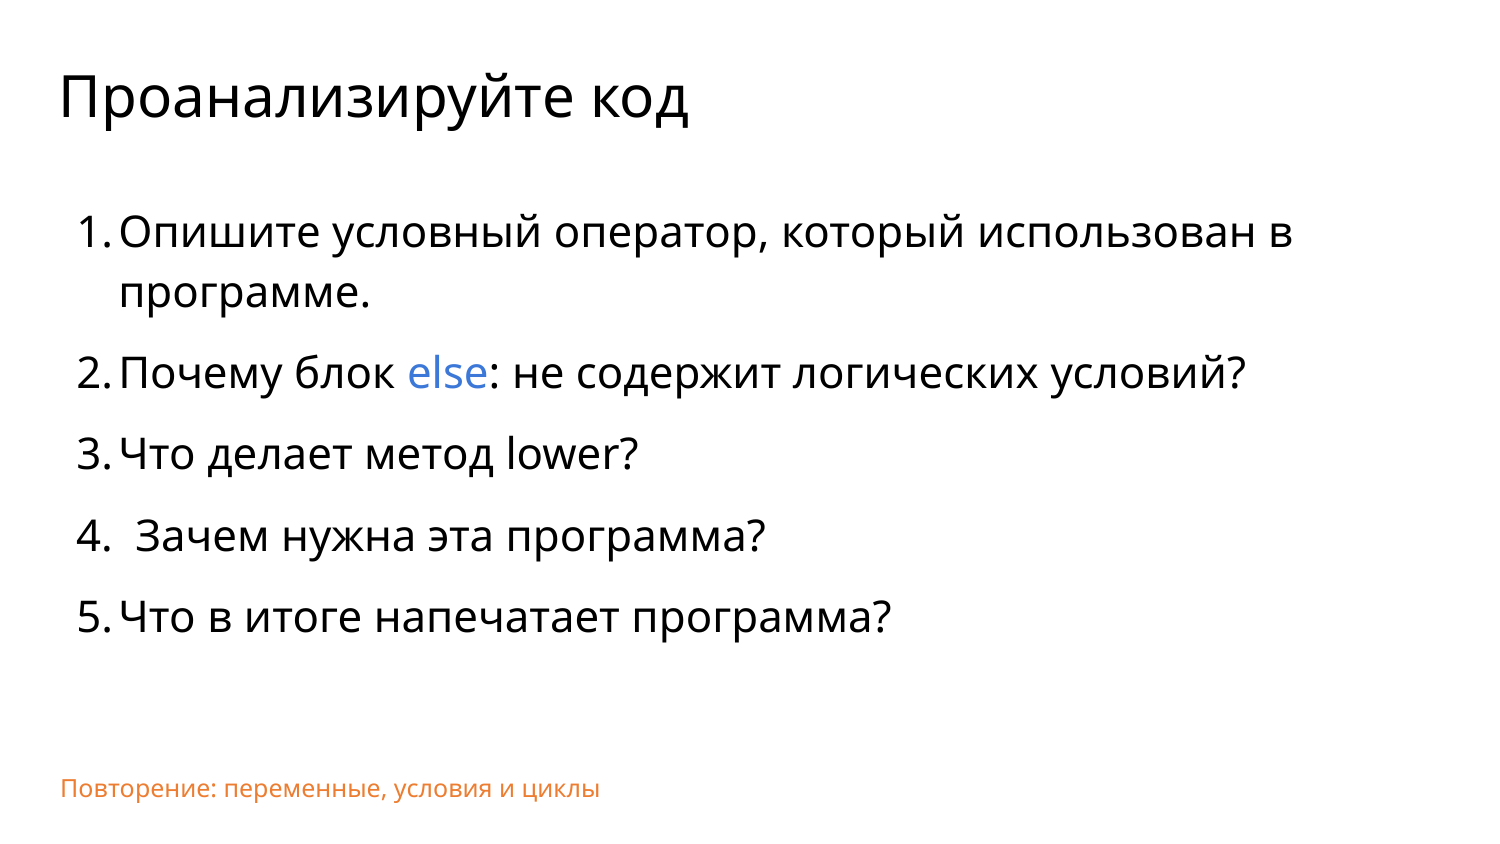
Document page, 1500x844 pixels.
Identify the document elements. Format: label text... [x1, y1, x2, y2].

subtitle Повторение: переменные, условия и циклы [60, 767, 1233, 813]
text_box Опишите условный оператор, который использован в программе. Почему блок else: не содержит логических условий? Что делает метод lower? Зачем нужна эта программа? Что в итоге напечатает программа? [60, 195, 1375, 569]
text_box Проанализируйте код [58, 58, 1441, 196]
